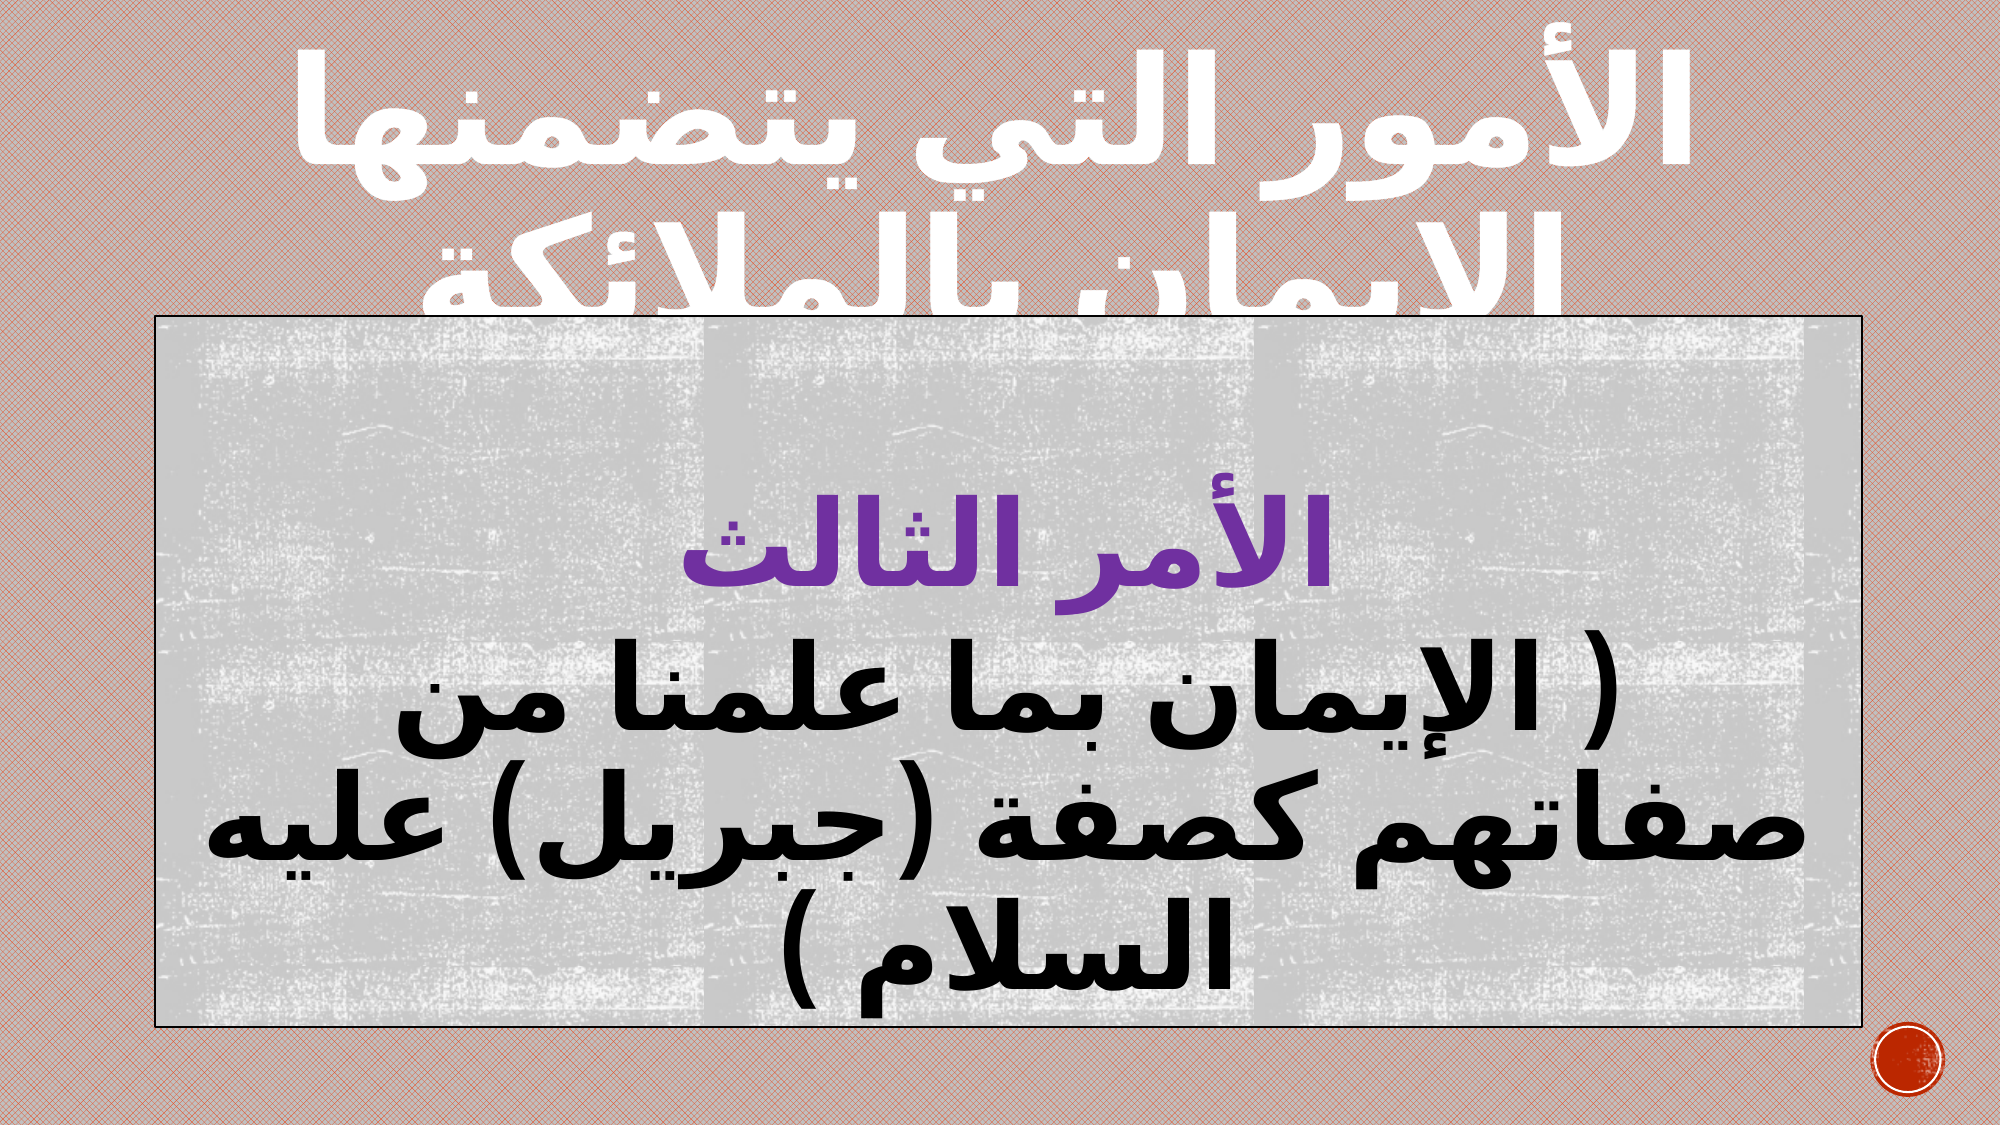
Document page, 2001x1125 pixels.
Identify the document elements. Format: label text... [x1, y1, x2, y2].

title الأمور التي يتضمنها الإيمان بالملائكة [46, 44, 1942, 349]
list الأمر الثالث ( الإيمان بما علمنا من صفاتهم كصفة (جبريل) عليه السلام ) [154, 315, 1863, 1028]
